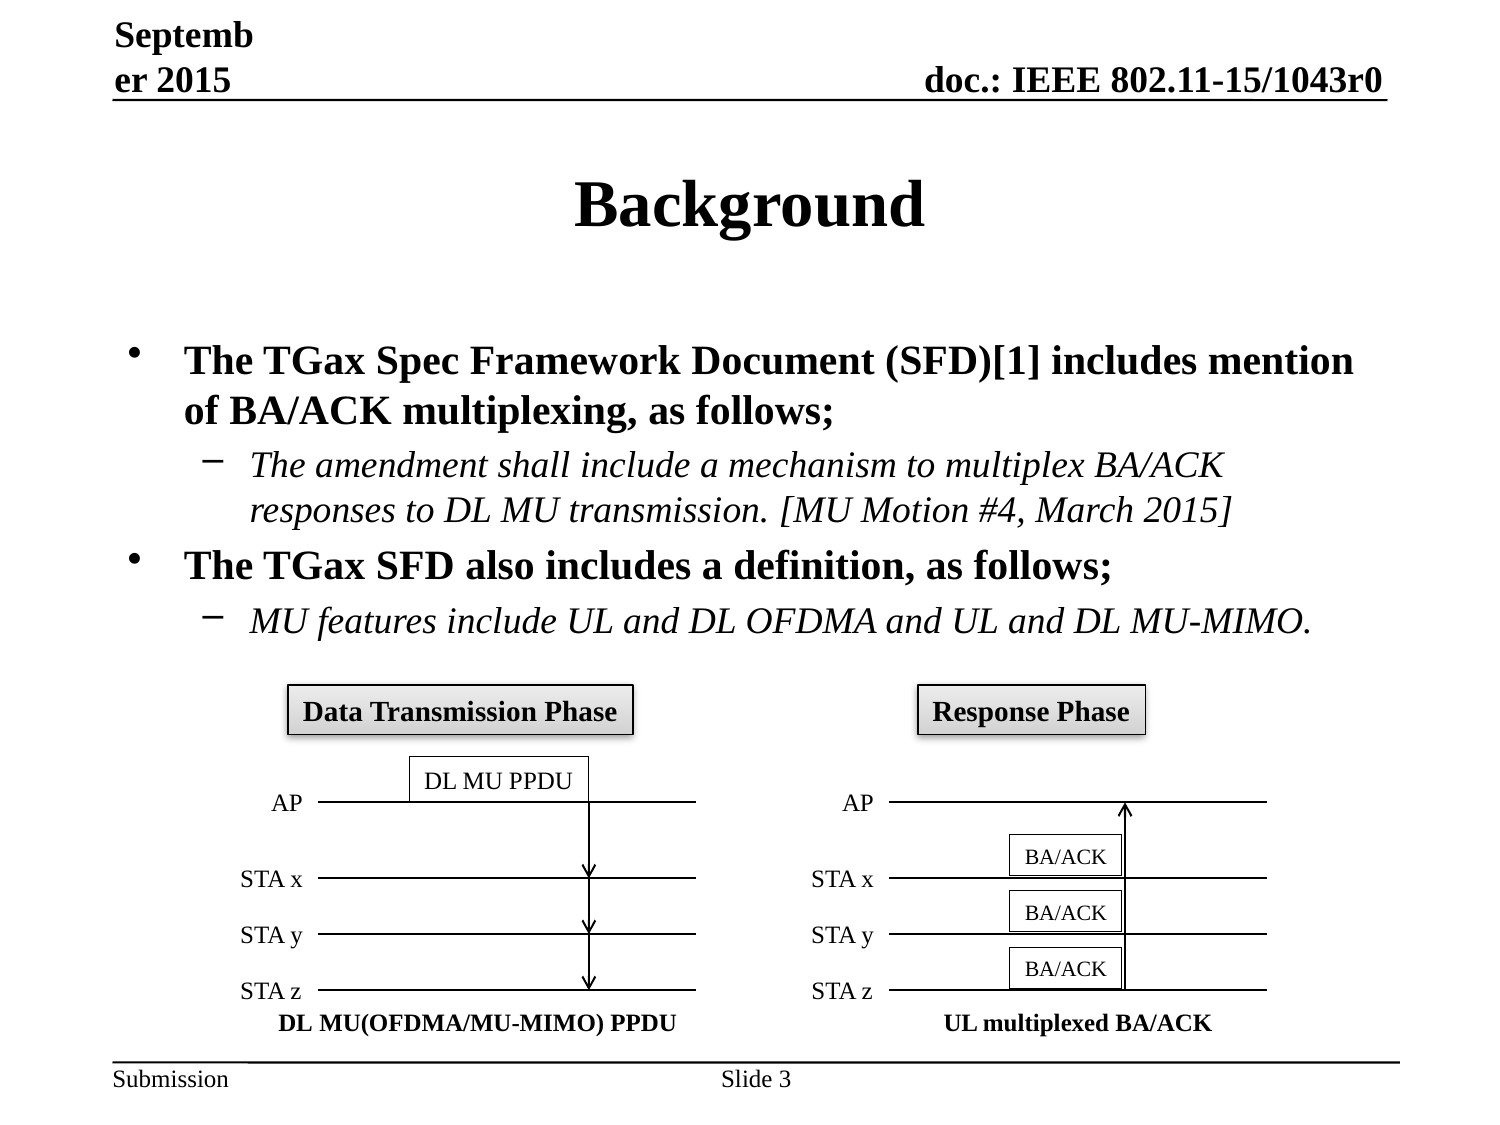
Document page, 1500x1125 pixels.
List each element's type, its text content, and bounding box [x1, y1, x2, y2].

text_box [795, 779, 1268, 1046]
title Background [112, 112, 1388, 288]
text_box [224, 756, 697, 1046]
slide_number Slide 3 [712, 1061, 800, 1093]
list The TGax Spec Framework Document (SFD)[1] includes mention of BA/ACK multiplexing, as follows; The amendment shall include a mechanism to multiplex BA/ACK responses to DL MU transmission. [MU Motion #4, March 2015] The TGax SFD also includes a definition, as follows; MU features include UL and DL OFDMA and UL and DL MU-MIMO. [112, 324, 1388, 1001]
text_box Response Phase [917, 684, 1146, 735]
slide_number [114, 54, 270, 101]
text_box Data Transmission Phase [287, 684, 634, 735]
